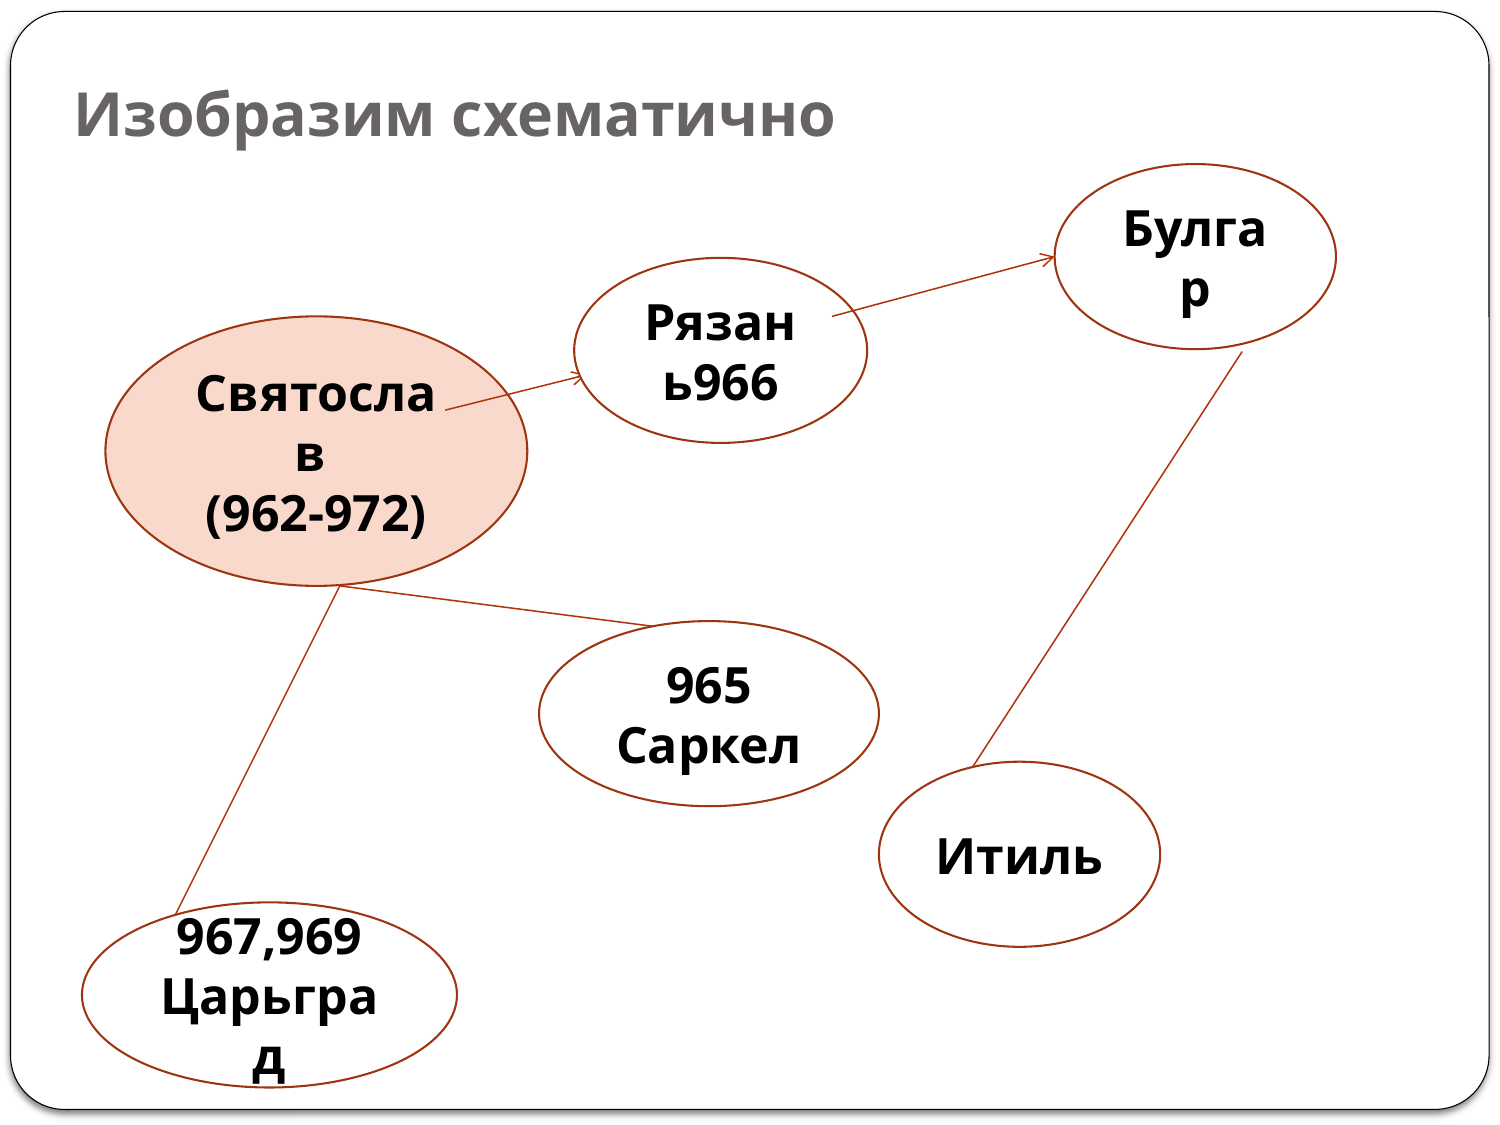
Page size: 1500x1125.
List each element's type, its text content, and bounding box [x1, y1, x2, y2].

text_box Рязань966 [573, 256, 869, 444]
text_box Булгар [1053, 163, 1337, 351]
text_box Итиль [877, 760, 1162, 948]
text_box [884, 427, 1319, 710]
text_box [445, 374, 587, 411]
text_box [831, 256, 1055, 317]
title Изобразим схематично [58, 35, 903, 164]
text_box 965 Саркел [538, 620, 880, 808]
text_box 967,969 Царьград [80, 901, 459, 1089]
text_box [339, 585, 704, 633]
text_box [40, 685, 440, 885]
text_box Святослав (962-972) [104, 315, 529, 587]
